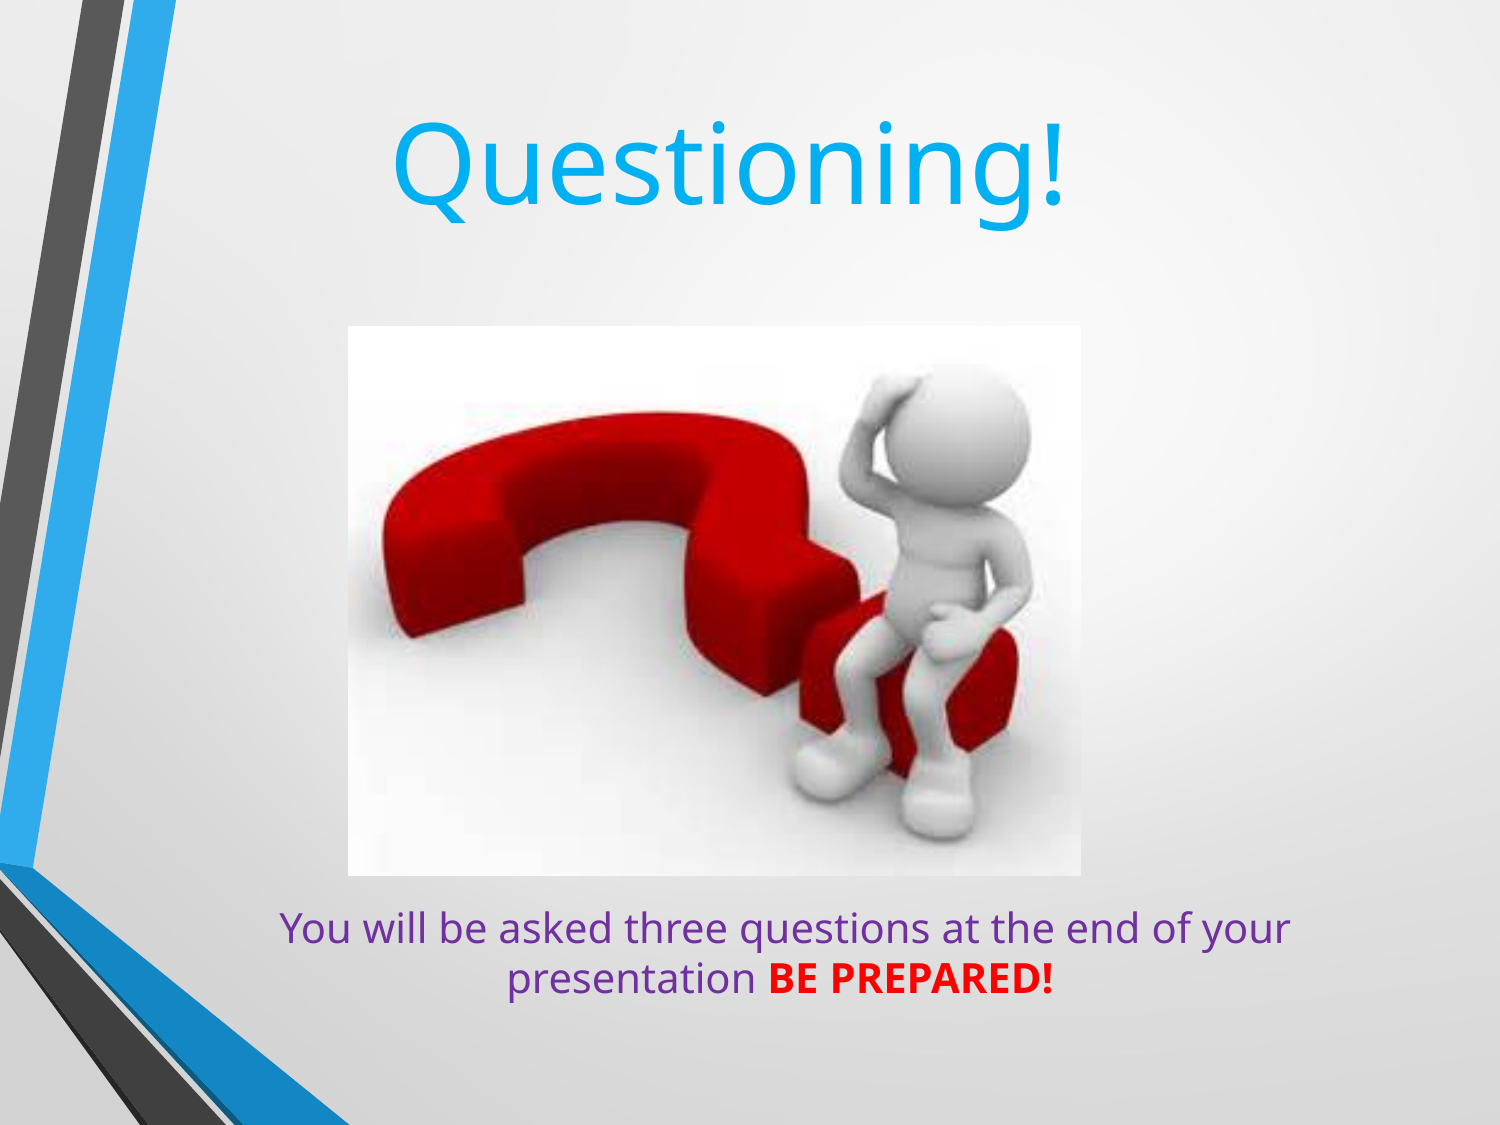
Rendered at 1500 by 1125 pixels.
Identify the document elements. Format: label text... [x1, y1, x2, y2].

text_box You will be asked three questions at the end of your presentation BE PREPARED! [230, 894, 1341, 1010]
title Questioning! [135, 66, 1324, 254]
picture [348, 326, 1081, 876]
